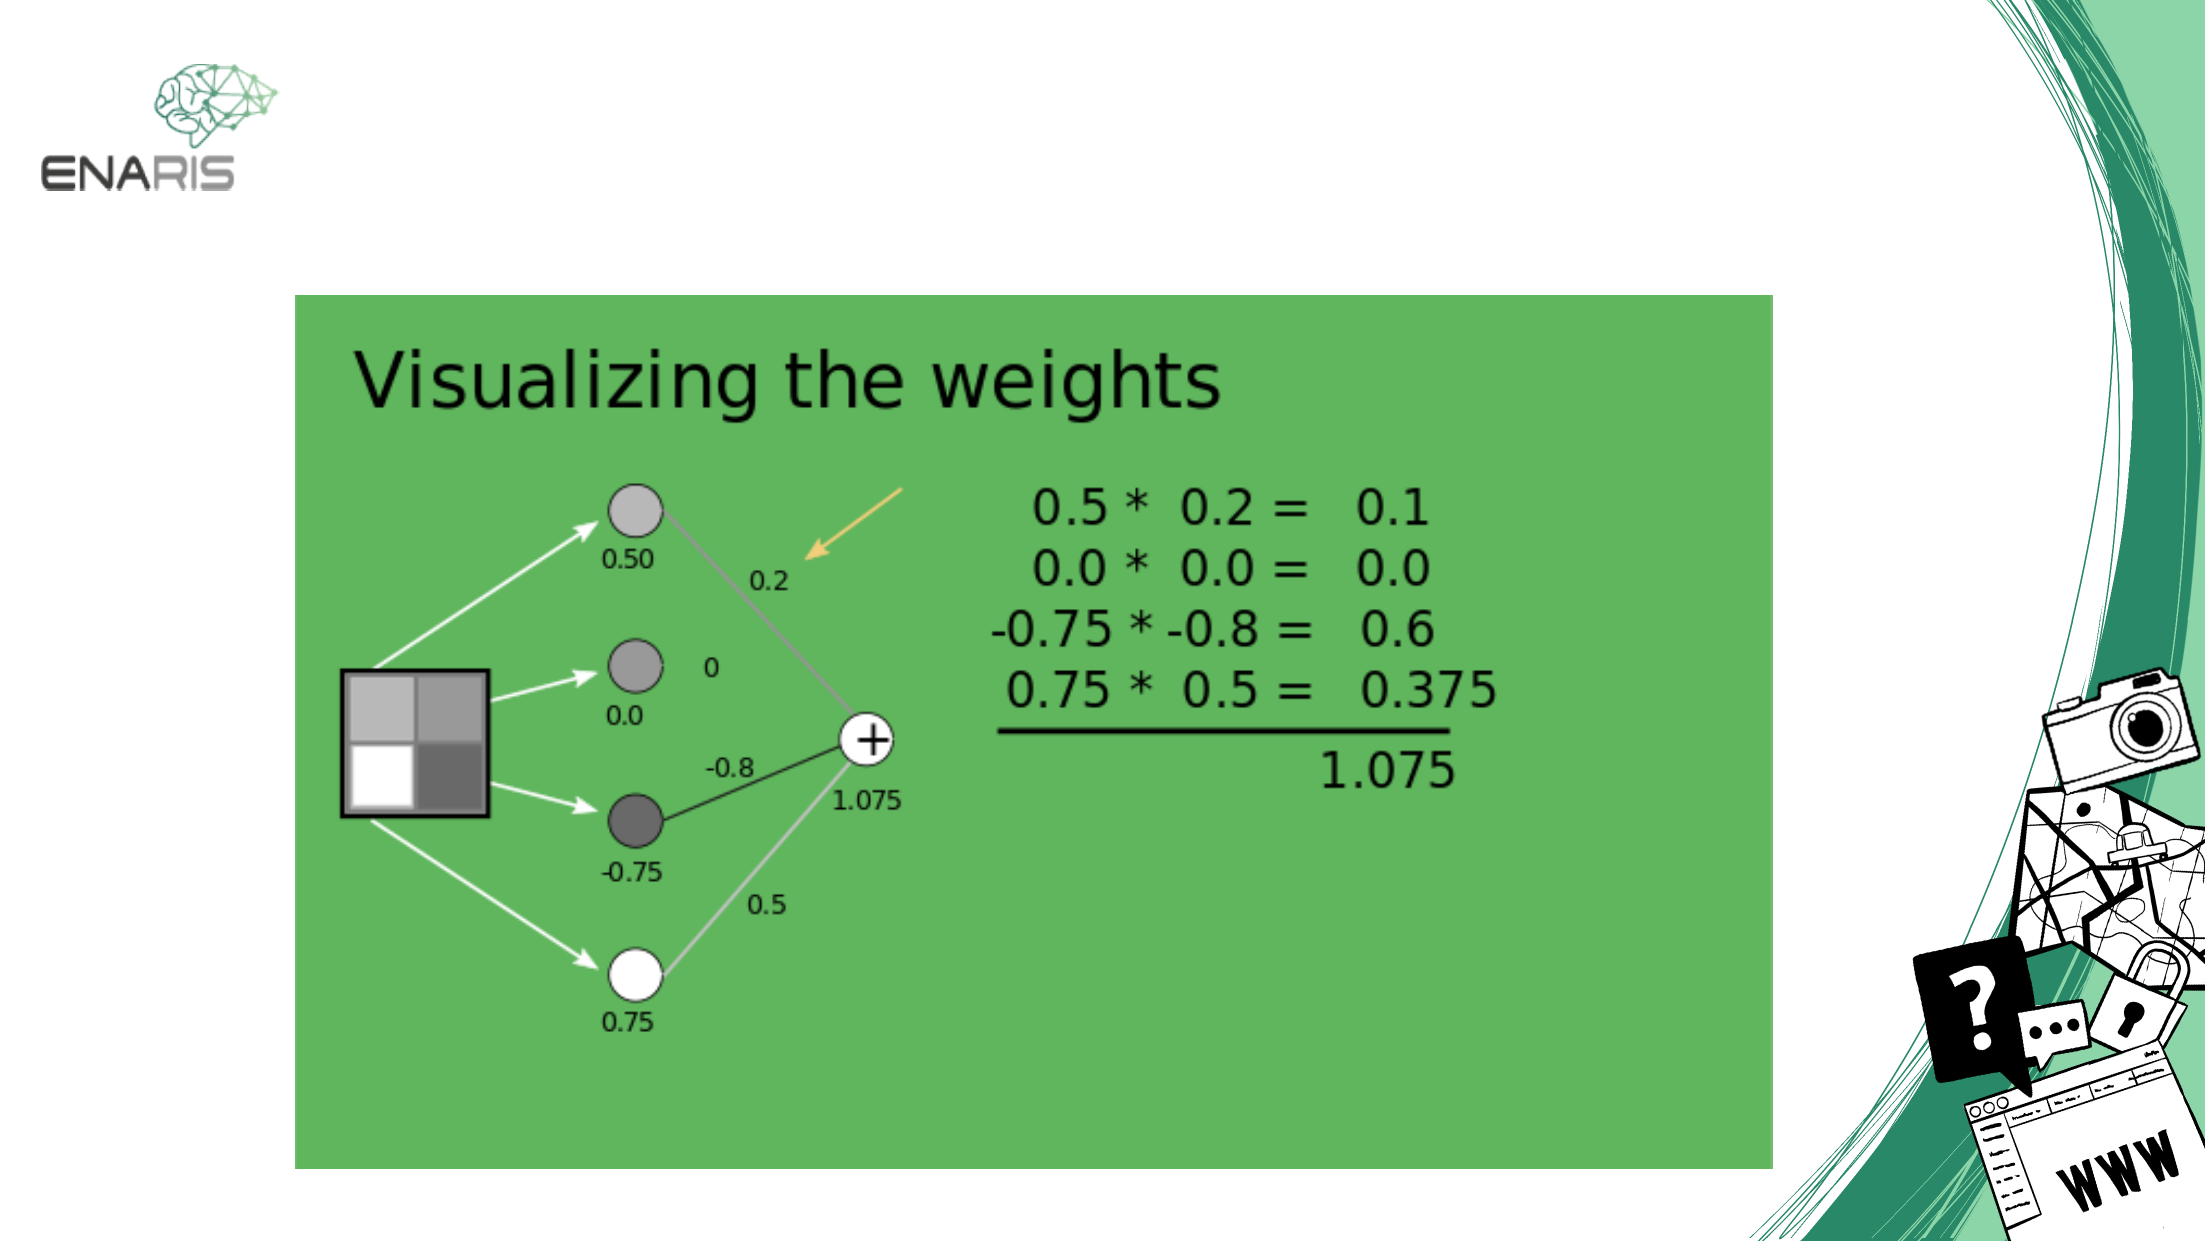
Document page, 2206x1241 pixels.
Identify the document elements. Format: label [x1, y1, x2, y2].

picture [294, 0, 2205, 1241]
picture [41, 64, 280, 191]
